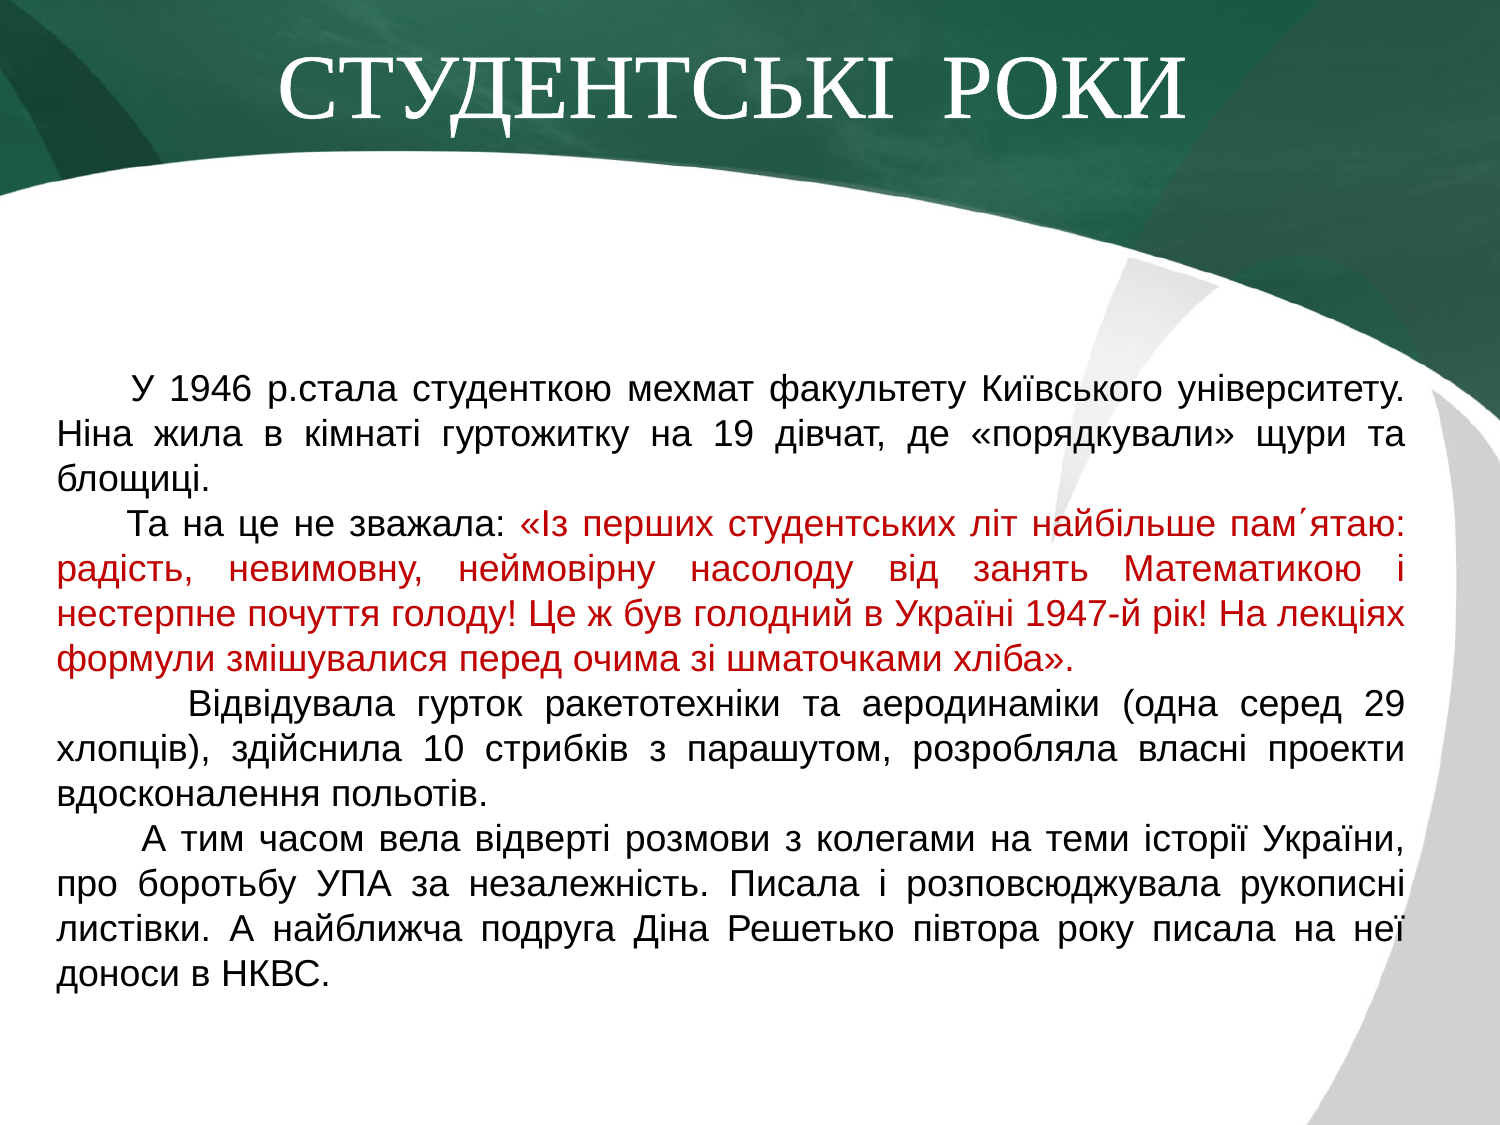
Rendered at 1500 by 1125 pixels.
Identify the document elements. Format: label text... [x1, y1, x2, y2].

text_box У 1946 р.стала студенткою мехмат факультету Київського університету. Ніна жила в кімнаті гуртожитку на 19 дівчат, де «порядкували» щури та блощиці. Та на це не зважала: «Із перших студентських літ найбільше пам΄ятаю: радість, невимовну, неймовірну насолоду від занять Математикою і нестерпне почуття голоду! Це ж був голодний в Україні 1947-й рік! На лекціях формули змішувалися перед очима зі шматочками хліба». Відвідувала гурток ракетотехніки та аеродинаміки (одна серед 29 хлопців), здійснила 10 стрибків з парашутом, розробляла власні проекти вдосконалення польотів. А тим часом вела відверті розмови з колегами на теми історії України, про боротьбу УПА за незалежність. Писала і розповсюджувала рукописні листівки. А найближча подруга Діна Решетько півтора року писала на неї доноси в НКВС. [41, 356, 1422, 1002]
title СТУДЕНТСЬКІ РОКИ [29, 0, 1483, 163]
picture [0, 0, 1500, 1125]
